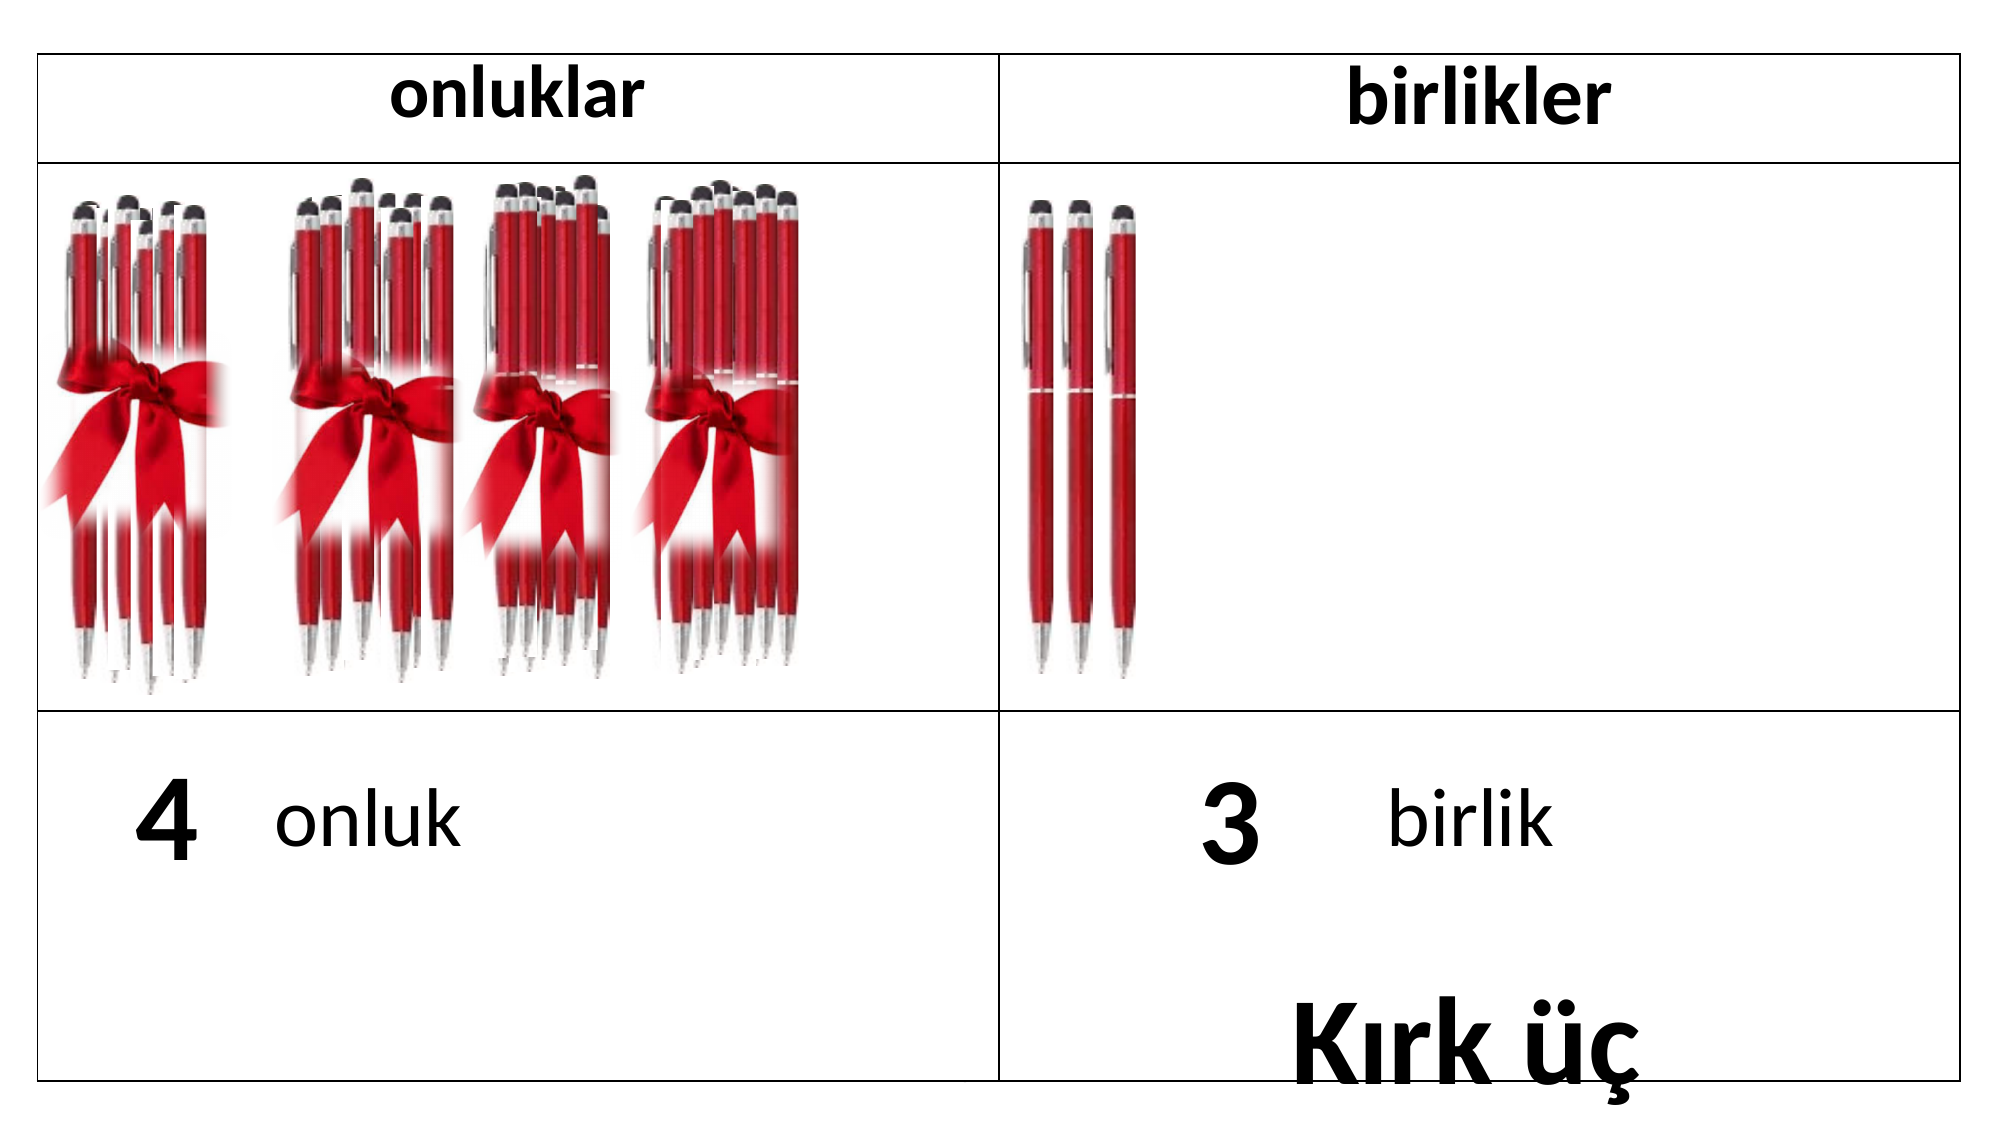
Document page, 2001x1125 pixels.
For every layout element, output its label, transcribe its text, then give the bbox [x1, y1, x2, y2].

table_cell [1000, 164, 1959, 710]
text_box 4 [120, 727, 245, 893]
picture [1060, 199, 1093, 674]
picture [270, 175, 625, 683]
picture [1103, 205, 1136, 679]
text_box onluk [259, 755, 497, 871]
table_header onluklar [38, 55, 998, 162]
text_box Kırk üç [1276, 952, 1919, 1117]
table_header birlikler [1000, 55, 1959, 162]
footer Kazım KAT [662, 1042, 1276, 1103]
text_box birlik [1371, 755, 1569, 871]
table_cell [38, 712, 998, 1080]
table_cell [1000, 712, 1959, 1080]
text_box 3 [1183, 732, 1371, 898]
table_cell [38, 164, 998, 710]
picture [628, 180, 799, 674]
picture [37, 195, 234, 695]
picture [1021, 199, 1054, 674]
